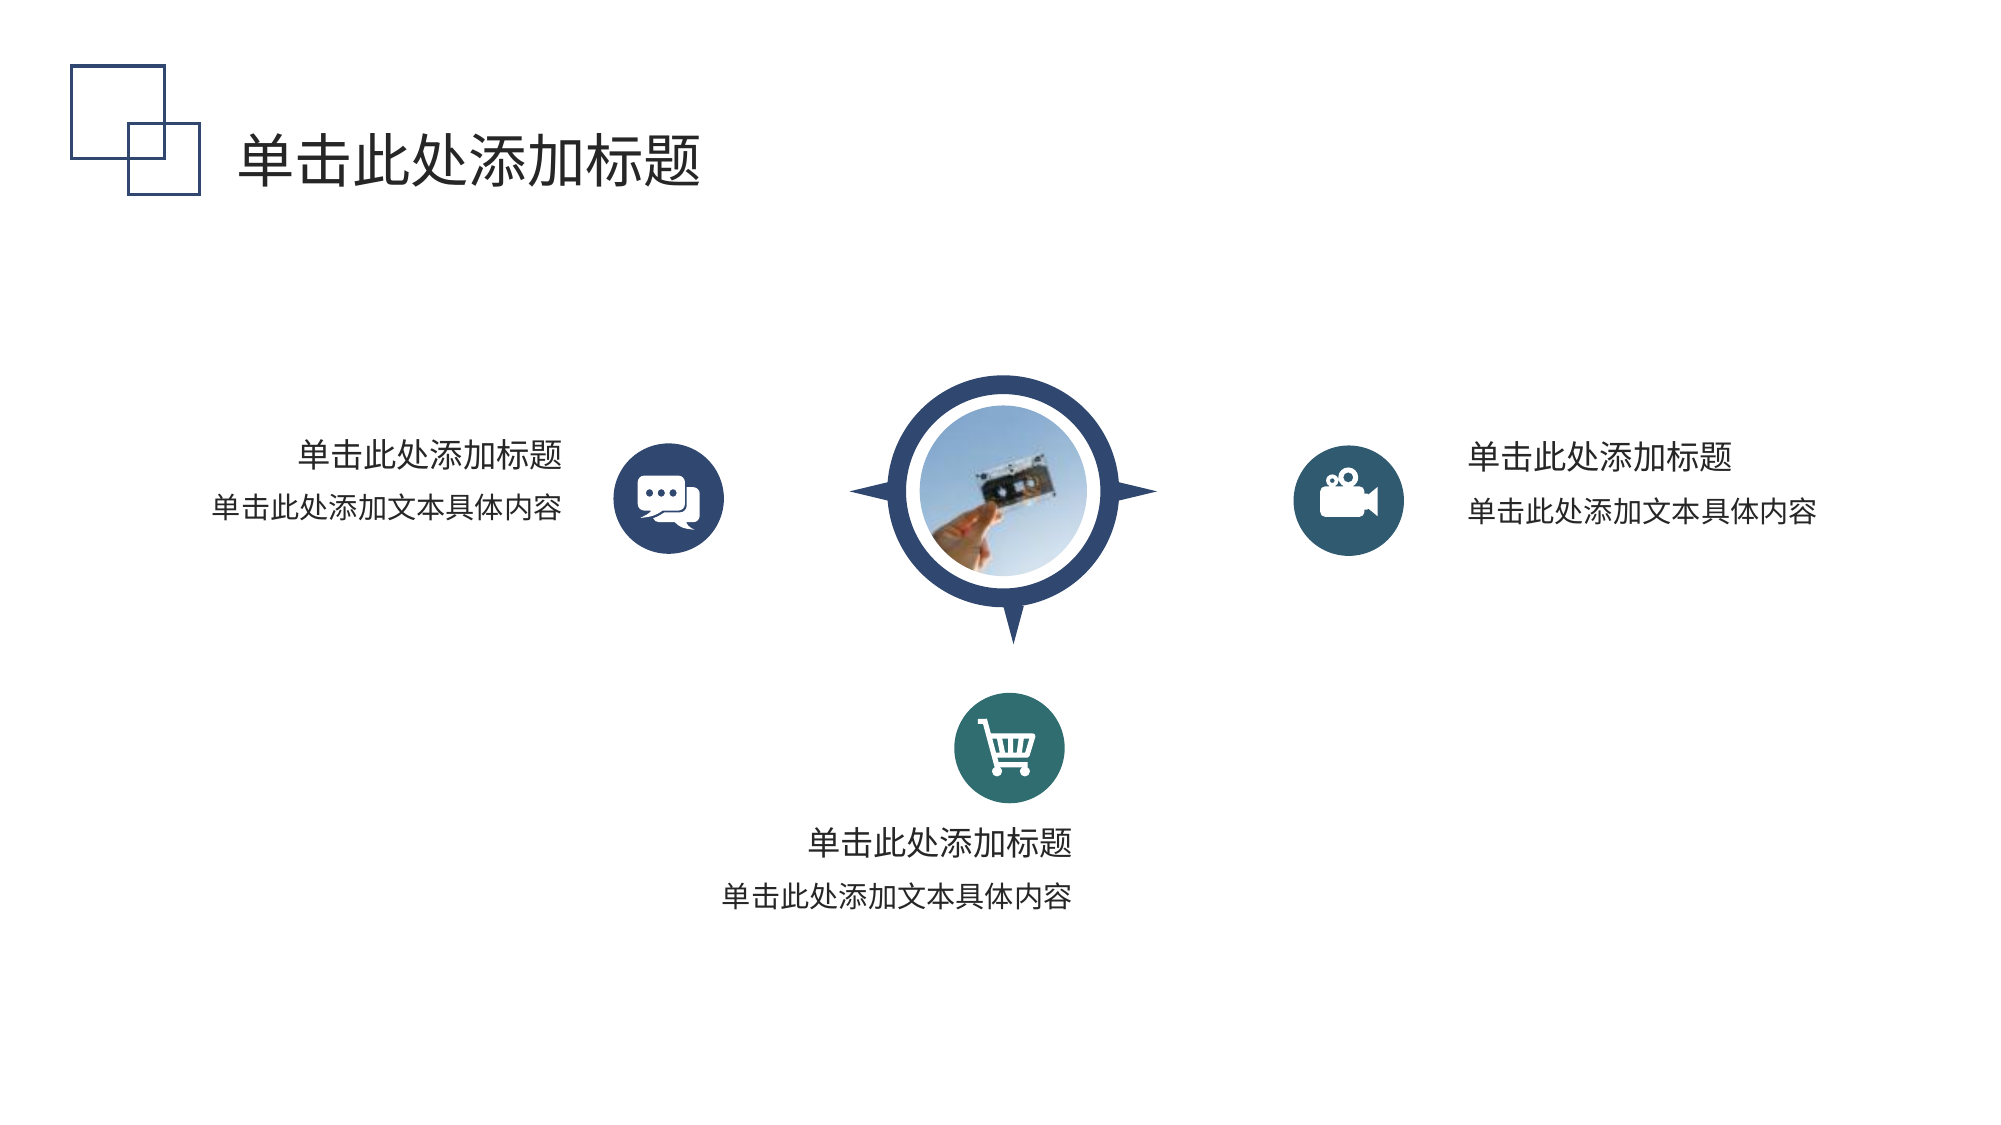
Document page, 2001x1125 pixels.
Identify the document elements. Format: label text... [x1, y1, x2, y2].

text_box 单击此处添加文本具体内容 [1452, 485, 1864, 564]
text_box [895, 424, 919, 559]
text_box [849, 479, 896, 504]
text_box 单击此处添加标题 [683, 814, 1088, 870]
text_box 单击此处添加文本具体内容 [187, 482, 578, 561]
text_box [612, 442, 725, 555]
text_box [1292, 444, 1406, 557]
text_box [953, 691, 1066, 805]
text_box [636, 474, 701, 531]
picture [919, 405, 1087, 577]
text_box 单击此处添加标题 [221, 100, 1340, 218]
text_box 单击此处添加标题 [187, 426, 578, 482]
text_box [938, 577, 1069, 599]
text_box 单击此处添加文本具体内容 [683, 870, 1088, 950]
text_box [1111, 479, 1158, 504]
text_box [1319, 466, 1379, 519]
text_box [1001, 605, 1026, 649]
text_box [1087, 423, 1111, 559]
text_box 单击此处添加标题 [1452, 428, 1864, 484]
text_box [938, 383, 1068, 405]
text_box [976, 717, 1037, 778]
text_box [71, 66, 200, 195]
